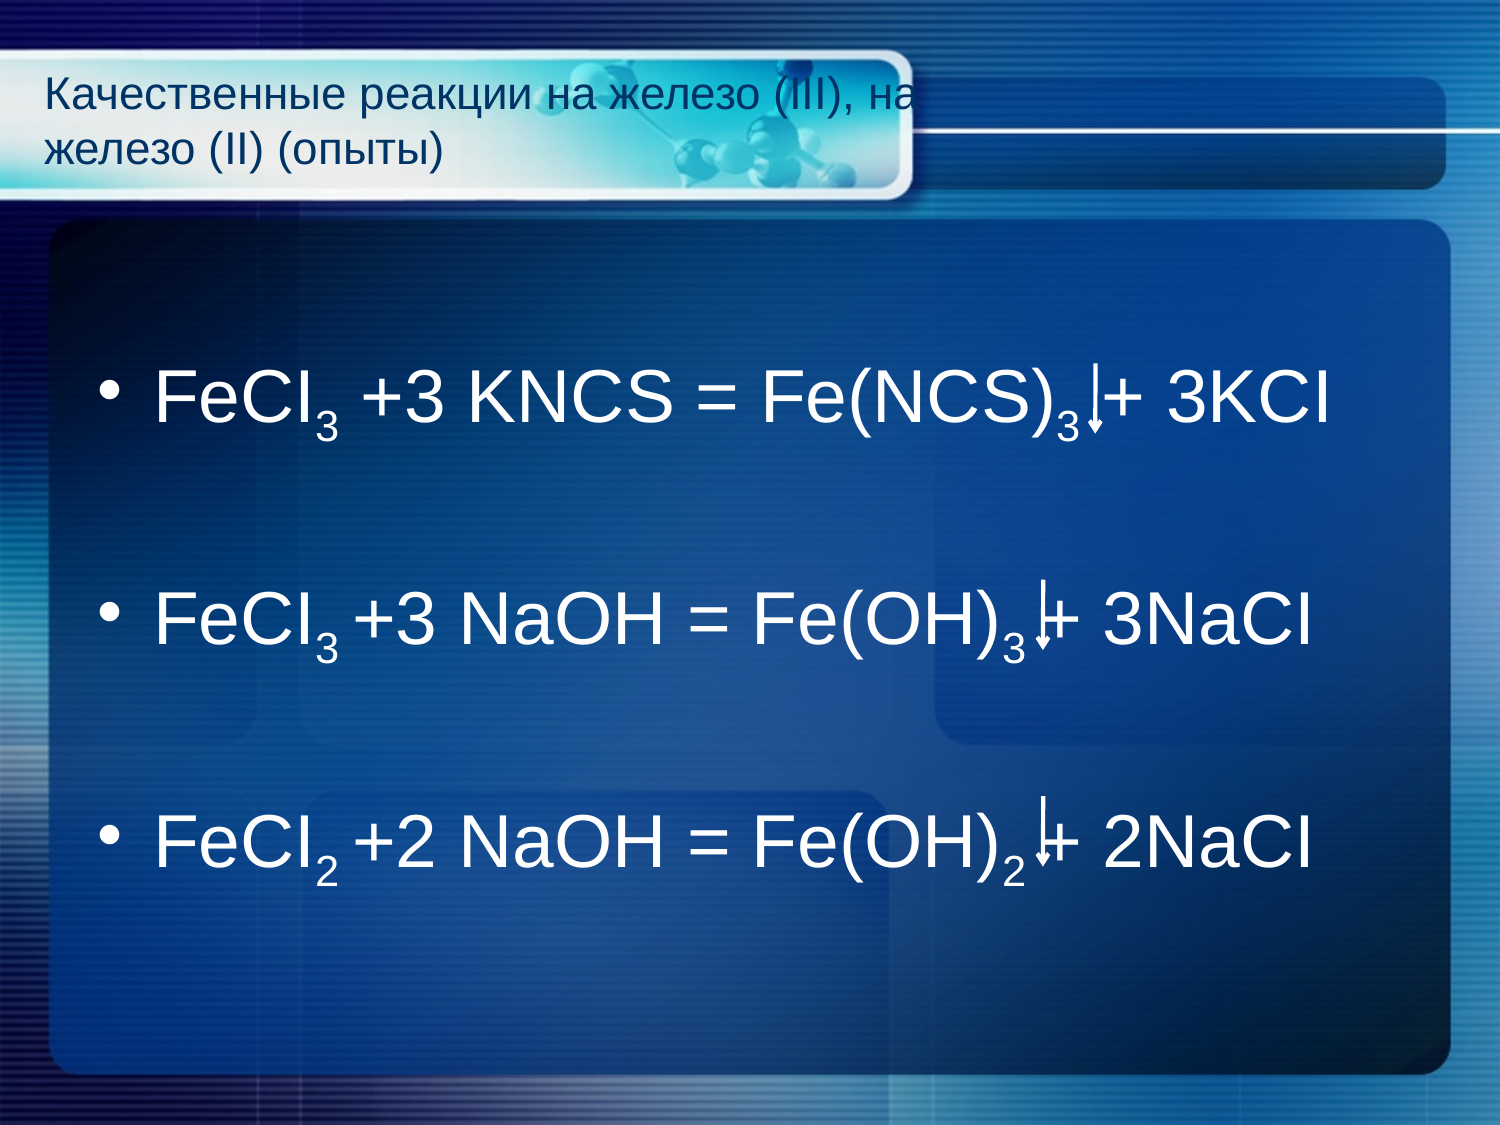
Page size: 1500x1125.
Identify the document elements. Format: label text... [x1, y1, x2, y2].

picture [0, 0, 1500, 1125]
title Качественные реакции на железо (III), на железо (II) (опыты) [29, 54, 938, 183]
list FeCI3 +3 KNCS = Fe(NCS)3 + 3KCI FeCI3 +3 NaOH = Fe(OH)3 + 3NaCI FeCI2 +2 NaOH = Fe(OH)2 + 2NaCI [81, 339, 1433, 938]
